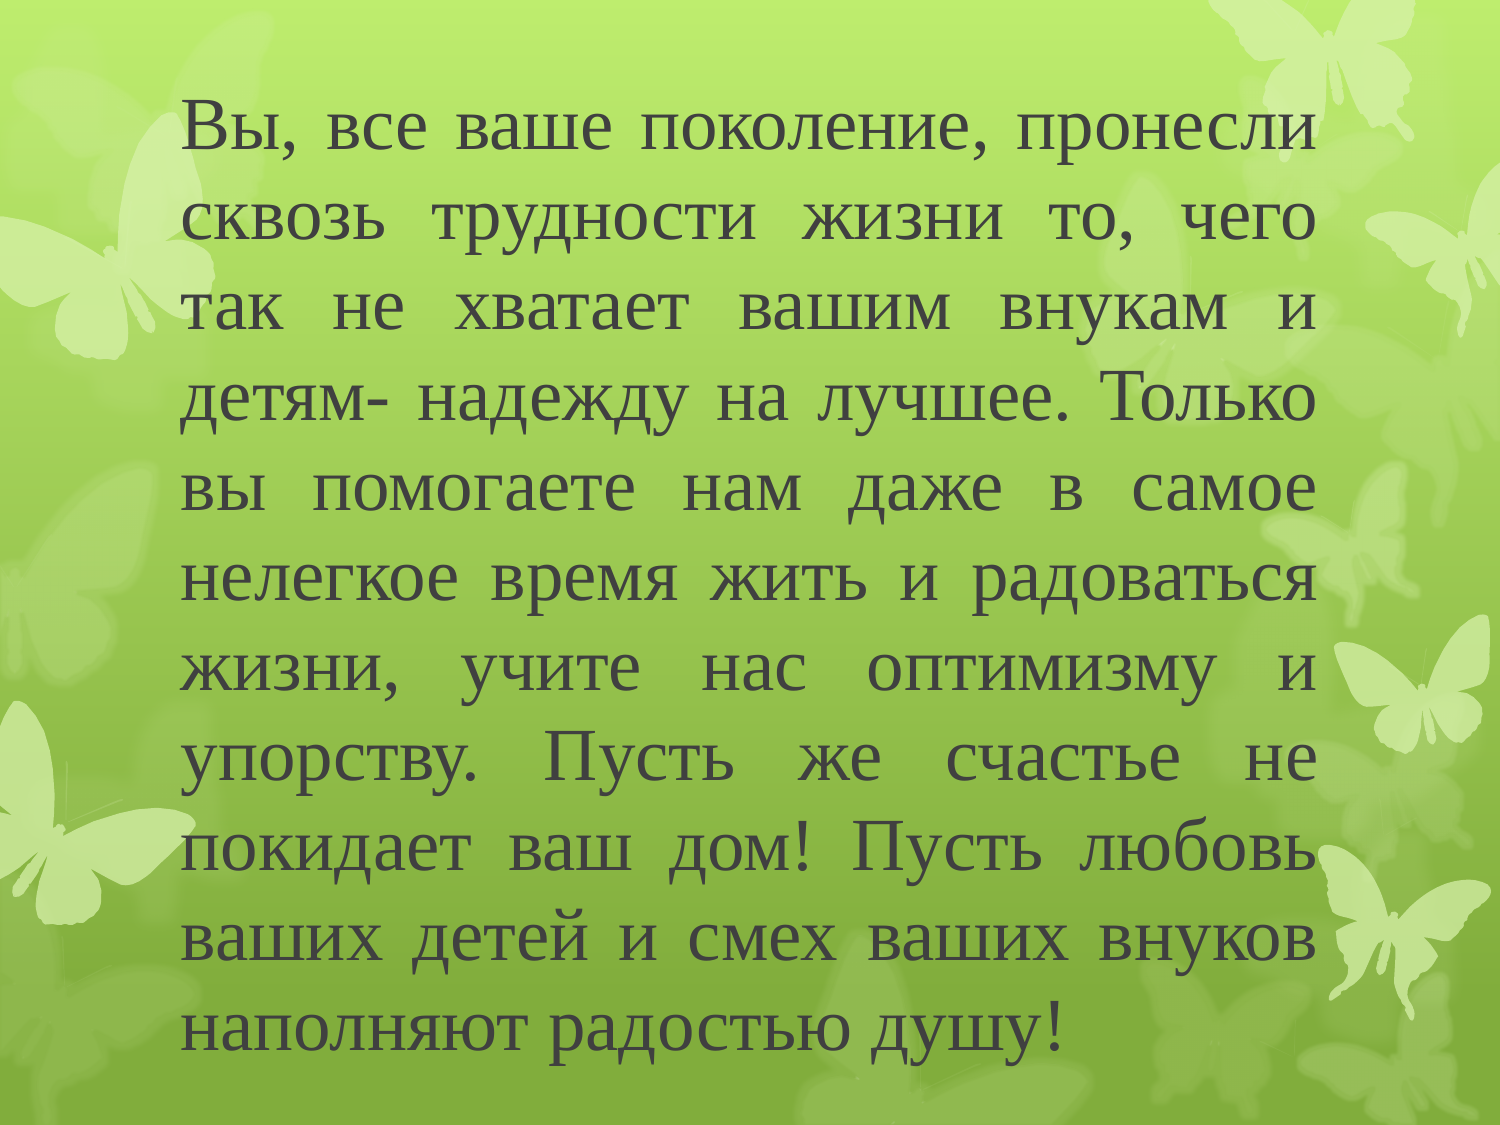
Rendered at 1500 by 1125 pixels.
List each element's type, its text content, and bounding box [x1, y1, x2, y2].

list Вы, все ваше поколение, пронесли сквозь трудности жизни то, чего так не хватает вашим внукам и детям- надежду на лучшее. Только вы помогаете нам даже в самое нелегкое время жить и радоваться жизни, учите нас оптимизму и упорству. Пусть же счастье не покидает ваш дом! Пусть любовь ваших детей и смех ваших внуков наполняют радостью душу! [165, 296, 1335, 962]
